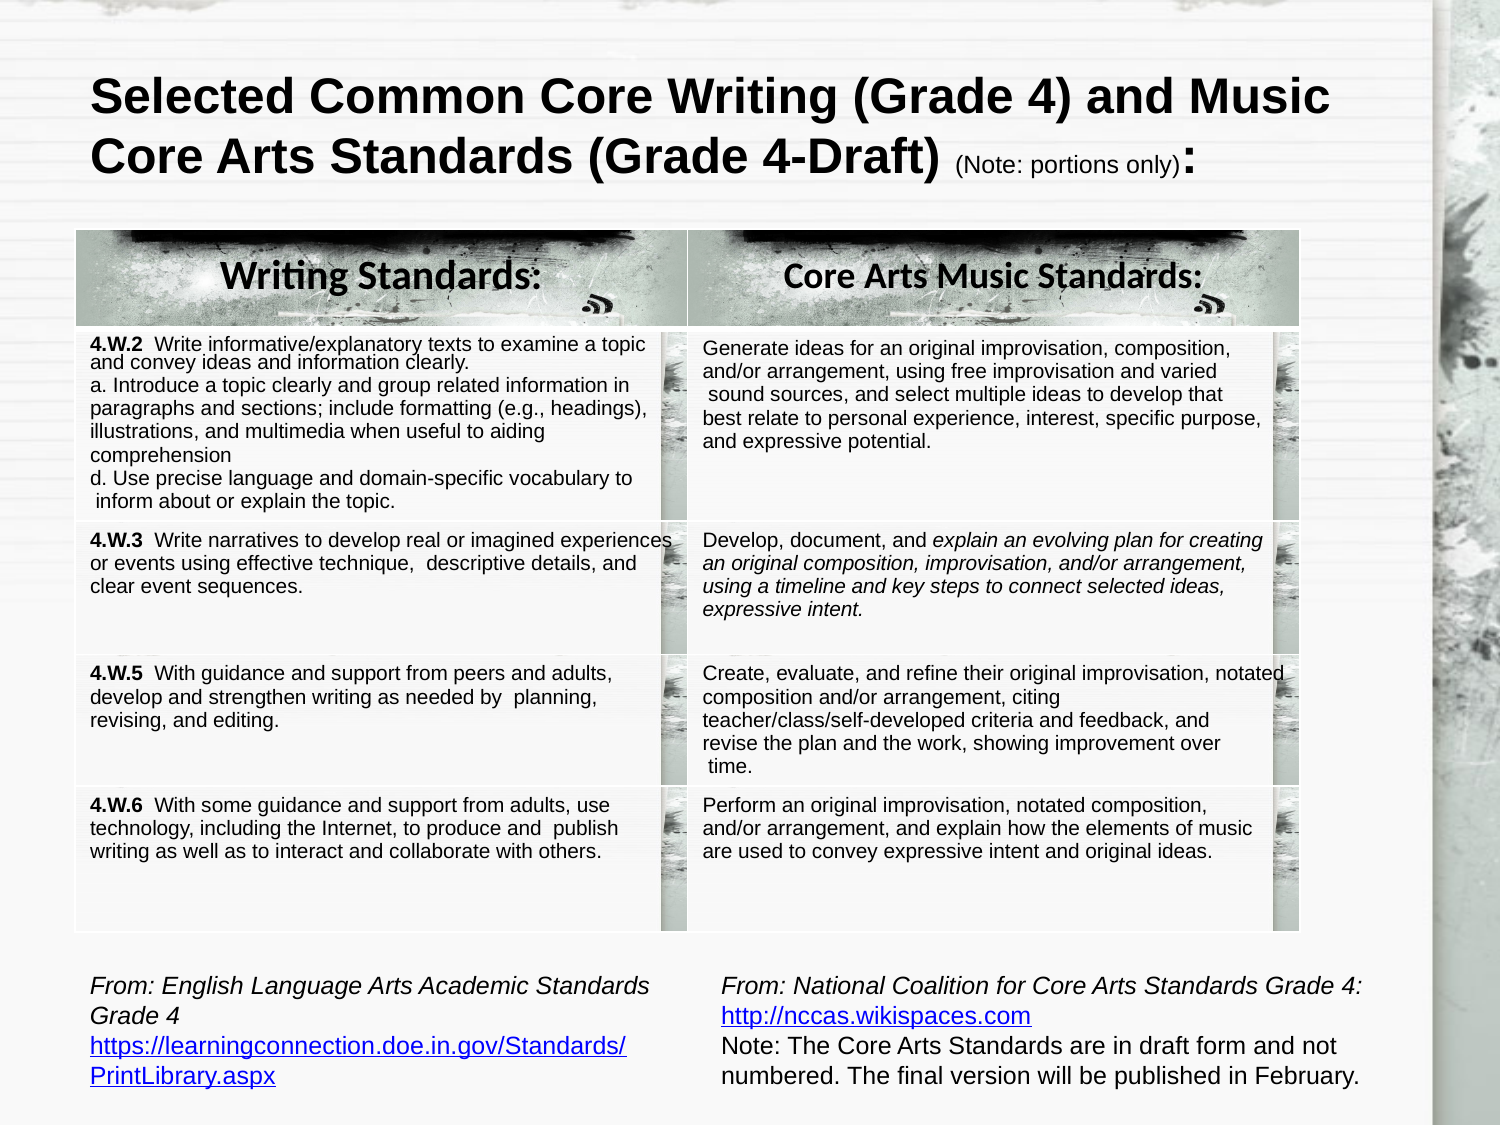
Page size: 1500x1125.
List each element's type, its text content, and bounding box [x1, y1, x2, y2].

text_box From: National Coalition for Core Arts Standards Grade 4: http://nccas.wikispaces.com Note: The Core Arts Standards are in draft form and not numbered. The final version will be published in February. [706, 962, 1384, 1125]
table_cell 4.W.2 Write informative/explanatory texts to examine a topic and convey ideas and information clearly. a. Introduce a topic clearly and group related information in paragraphs and sections; include formatting (e.g., headings), illustrations, and multimedia when useful to aiding comprehension d. Use precise language and domain-specific vocabulary to inform about or explain the topic. [76, 332, 687, 520]
table_cell Perform an original improvisation, notated composition, and/or arrangement, and explain how the elements of music are used to convey expressive intent and original ideas. [688, 787, 1299, 931]
table_cell 4.W.6 With some guidance and support from adults, use technology, including the Internet, to produce and publish writing as well as to interact and collaborate with others. [76, 787, 687, 931]
picture [0, 0, 1500, 1125]
table_cell 4.W.5 With guidance and support from peers and adults, develop and strengthen writing as needed by planning, revising, and editing. [76, 655, 687, 785]
table_cell Develop, document, and explain an evolving plan for creating an original composition, improvisation, and/or arrangement, using a timeline and key steps to connect selected ideas, expressive intent. [688, 522, 1299, 654]
table_cell Create, evaluate, and refine their original improvisation, notated composition and/or arrangement, citing teacher/class/self-developed criteria and feedback, and revise the plan and the work, showing improvement over time. [688, 655, 1299, 785]
table_header Writing Standards: [76, 230, 687, 326]
table_cell 4.W.3 Write narratives to develop real or imagined experiences or events using effective technique, descriptive details, and clear event sequences. [76, 522, 687, 654]
title Selected Common Core Writing (Grade 4) and Music Core Arts Standards (Grade 4-Draft) (Note: portions only): [74, 44, 1426, 203]
table_cell Generate ideas for an original improvisation, composition, and/or arrangement, using free improvisation and varied sound sources, and select multiple ideas to develop that best relate to personal experience, interest, specific purpose, and expressive potential. [688, 332, 1299, 520]
list [74, 933, 738, 1006]
text_box From: English Language Arts Academic Standards Grade 4 https://learningconnection.doe.in.gov/Standards/ PrintLibrary.aspx [75, 962, 706, 1097]
table_header Core Arts Music Standards: [688, 230, 1299, 326]
